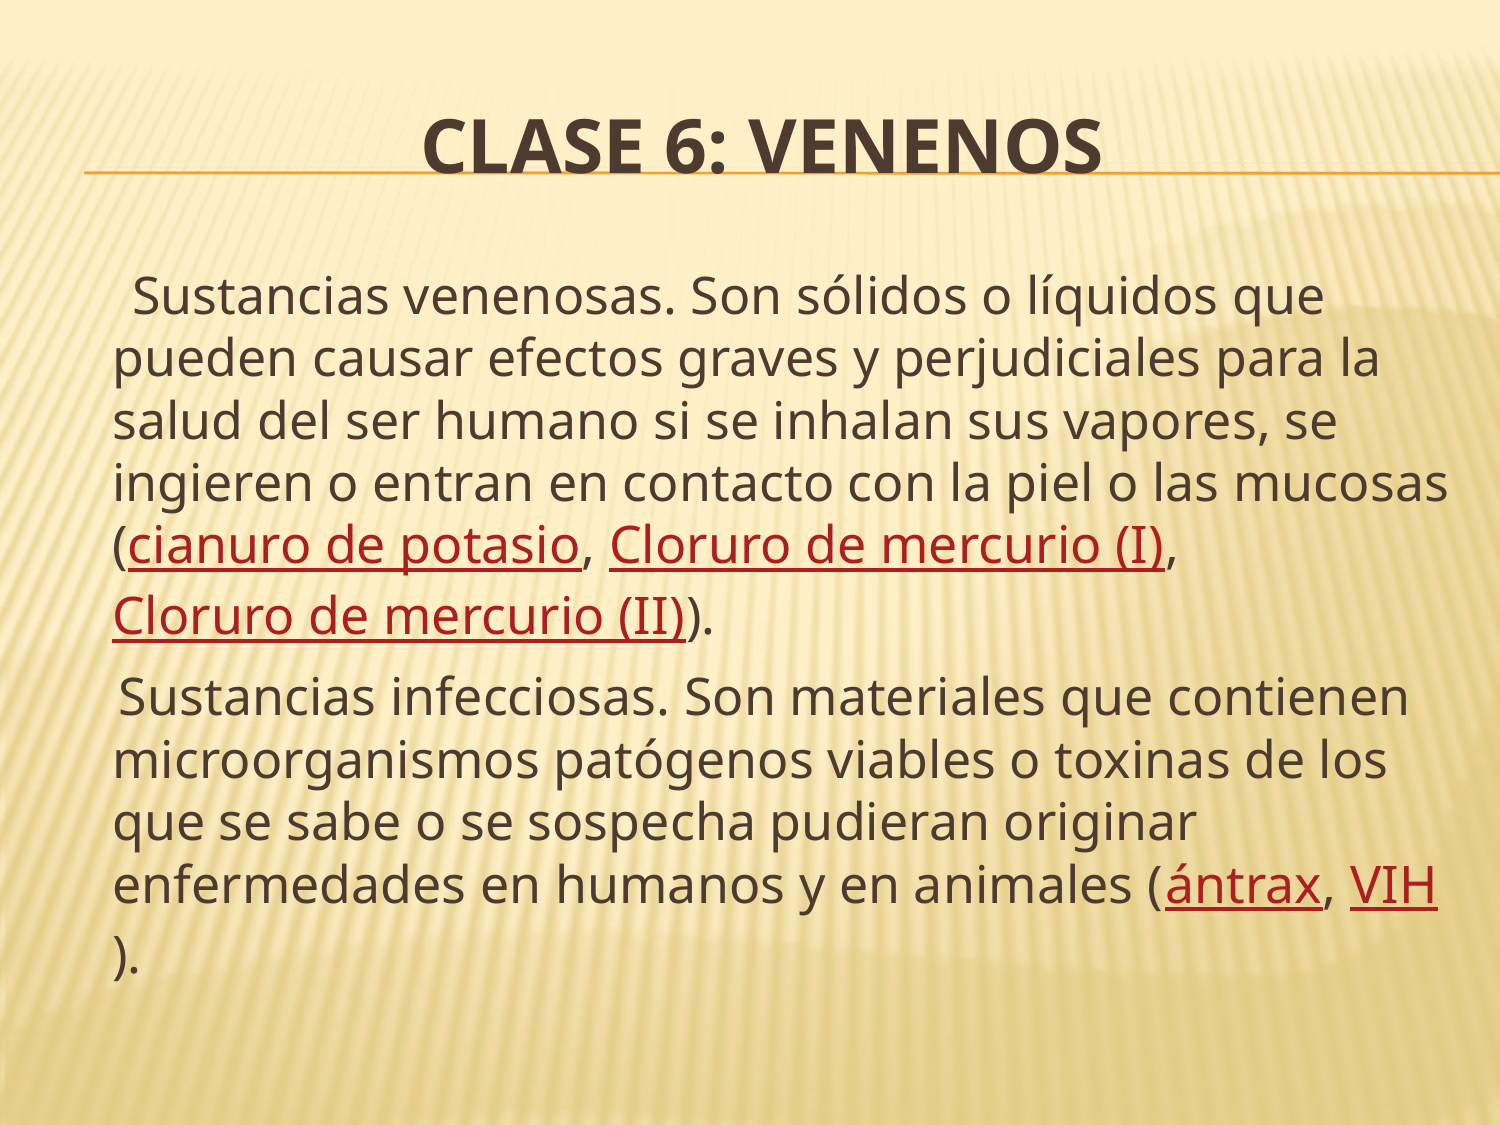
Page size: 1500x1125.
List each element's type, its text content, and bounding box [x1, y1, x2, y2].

title Clase 6: Venenos [50, 75, 1475, 213]
list Sustancias venenosas. Son sólidos o líquidos que pueden causar efectos graves y perjudiciales para la salud del ser humano si se inhalan sus vapores, se ingieren o entran en contacto con la piel o las mucosas (cianuro de potasio, Cloruro de mercurio (I), Cloruro de mercurio (II)). Sustancias infecciosas. Son materiales que contienen microorganismos patógenos viables o toxinas de los que se sabe o se sospecha pudieran originar enfermedades en humanos y en animales (ántrax, VIH). [50, 254, 1475, 998]
